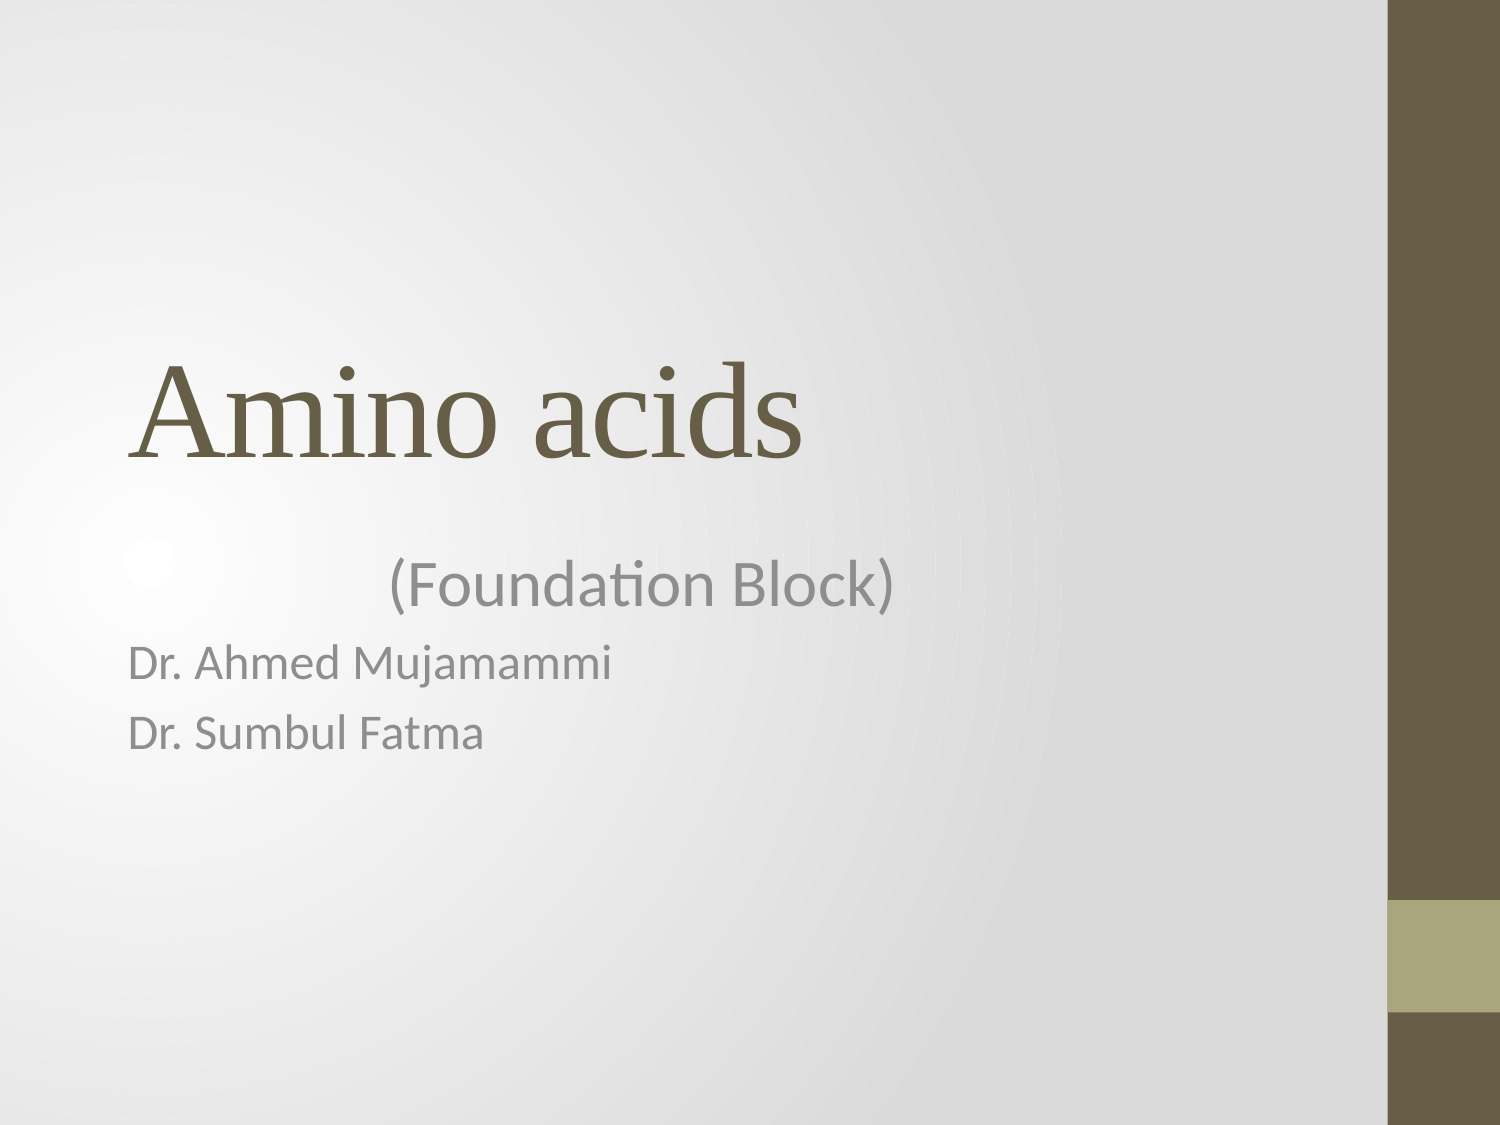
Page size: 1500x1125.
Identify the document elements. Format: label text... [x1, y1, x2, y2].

subtitle (Foundation Block) Dr. Ahmed Mujamammi Dr. Sumbul Fatma [112, 532, 1173, 911]
title Amino acids [112, 67, 1350, 493]
